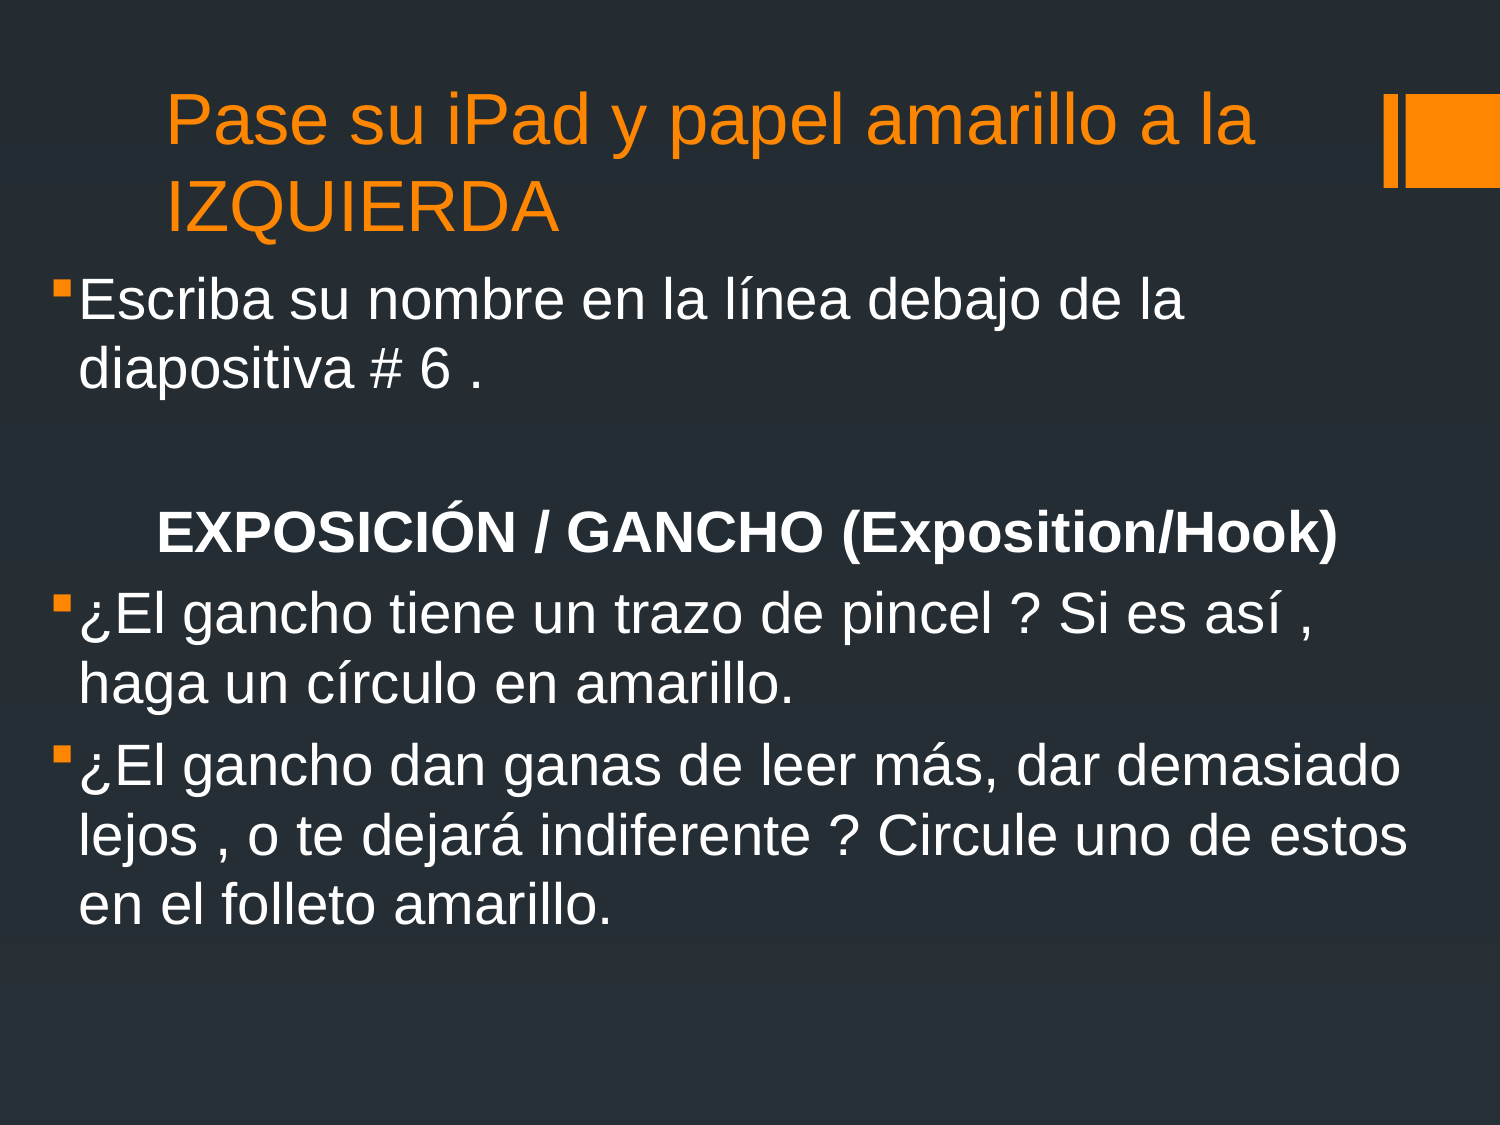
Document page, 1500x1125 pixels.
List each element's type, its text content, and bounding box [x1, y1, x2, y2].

list Escriba su nombre en la línea debajo de la diapositiva # 6 . EXPOSICIÓN / GANCHO (Exposition/Hook) ¿El gancho tiene un trazo de pincel ? Si es así , haga un círculo en amarillo. ¿El gancho dan ganas de leer más, dar demasiado lejos , o te dejará indiferente ? Circule uno de estos en el folleto amarillo. [26, 253, 1470, 1104]
title Pase su iPad y papel amarillo a la IZQUIERDA [150, 64, 1350, 253]
